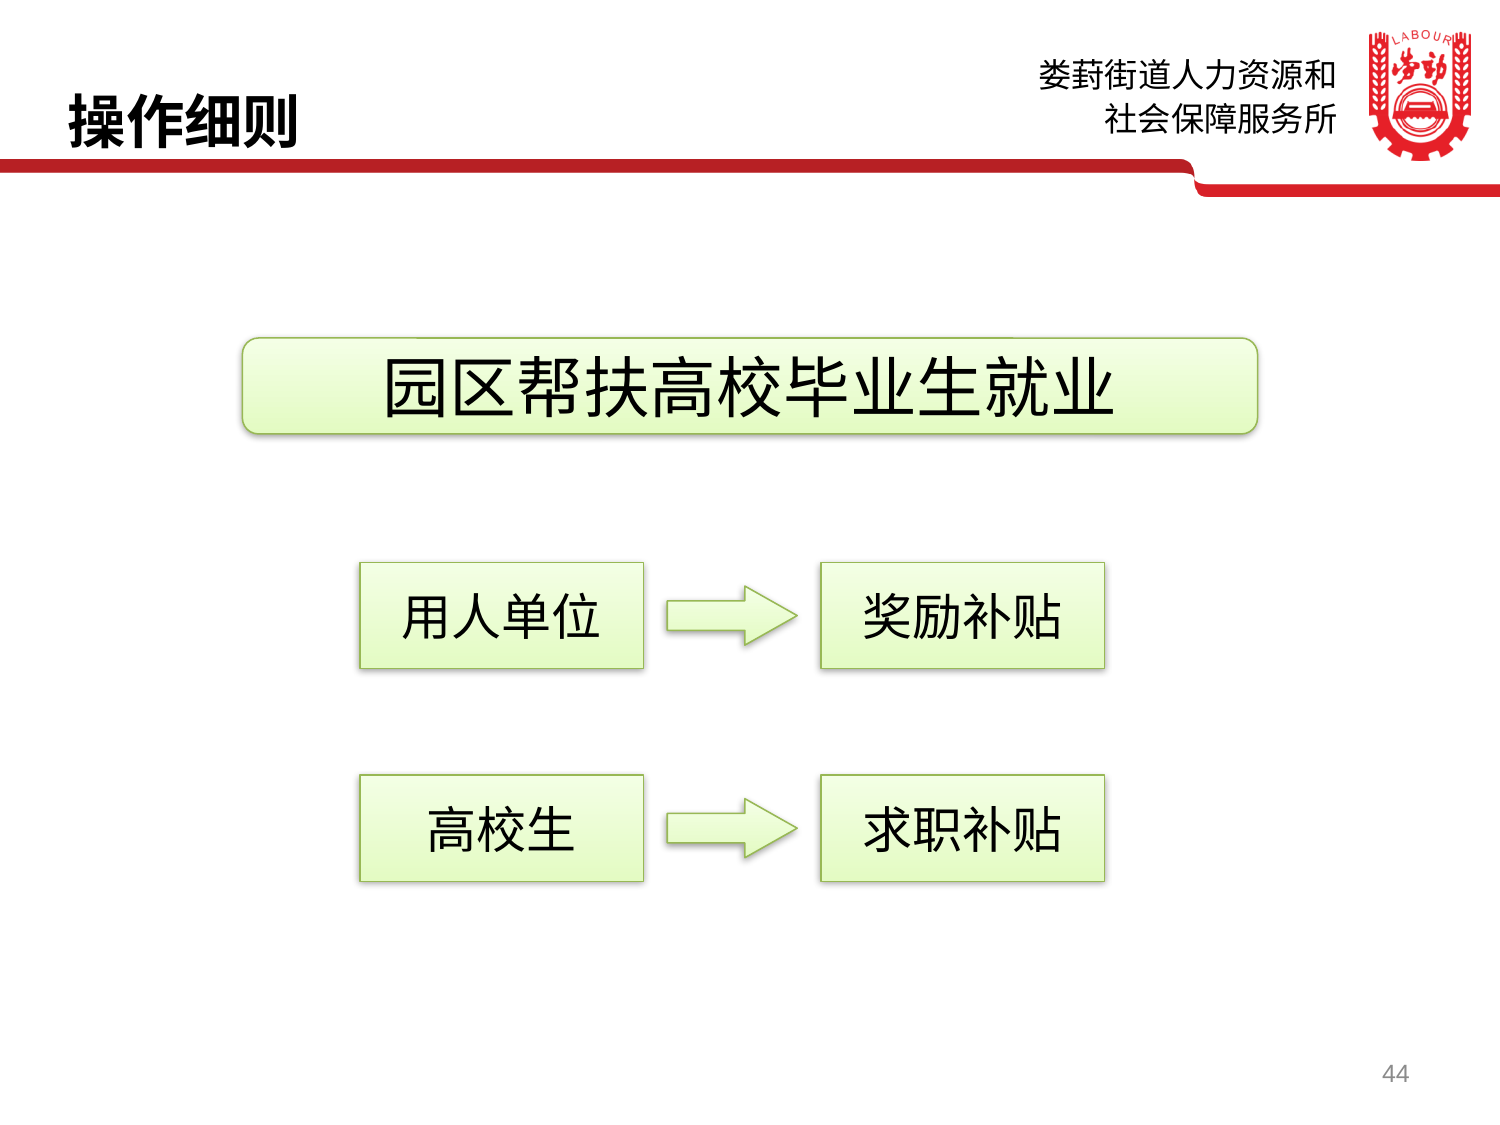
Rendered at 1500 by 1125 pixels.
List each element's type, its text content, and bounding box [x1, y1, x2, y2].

slide_number 44 [1074, 1042, 1425, 1103]
text_box 高校生 [359, 774, 644, 882]
text_box [666, 797, 798, 859]
text_box 用人单位 [359, 562, 644, 669]
picture [0, 30, 1500, 197]
text_box 操作细则 [53, 78, 632, 163]
text_box 奖励补贴 [820, 562, 1105, 669]
text_box [666, 585, 798, 646]
text_box 求职补贴 [820, 774, 1105, 882]
text_box 园区帮扶高校毕业生就业 [241, 337, 1259, 435]
